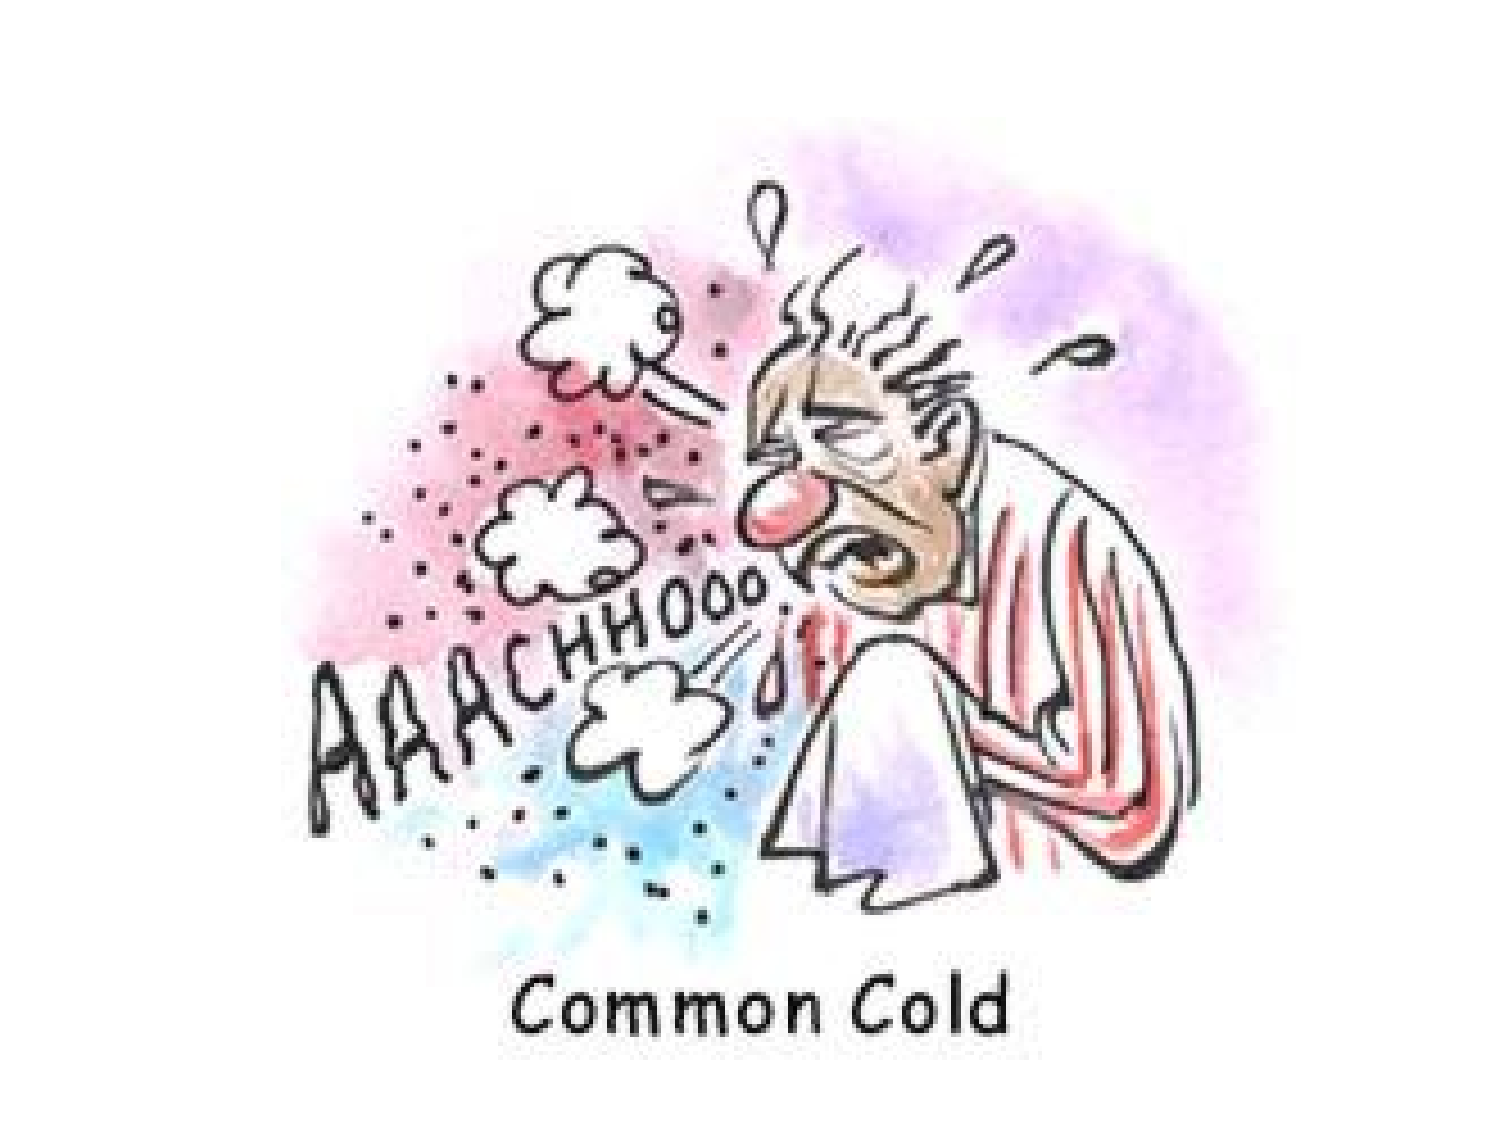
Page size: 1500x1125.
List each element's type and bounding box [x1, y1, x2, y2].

list [280, 116, 1301, 1065]
